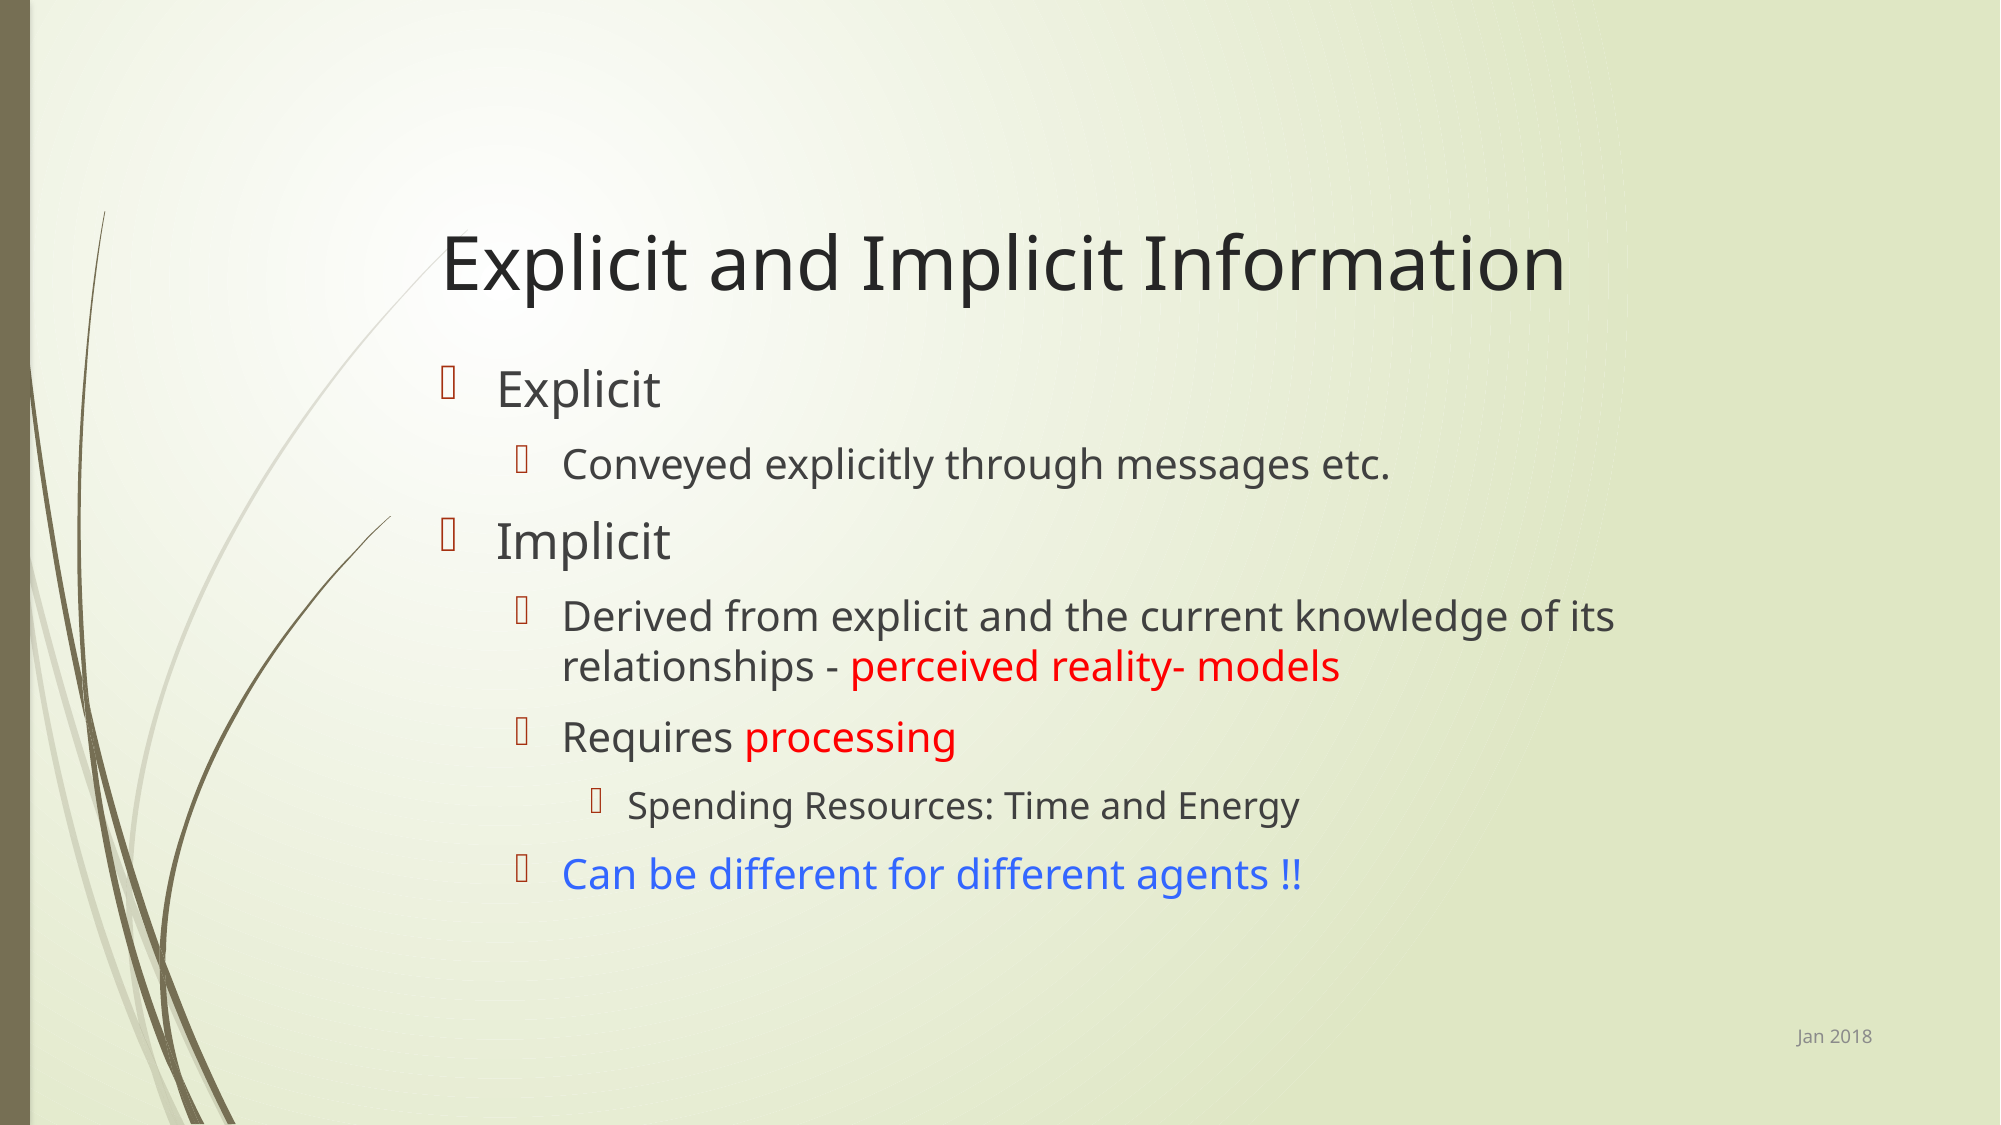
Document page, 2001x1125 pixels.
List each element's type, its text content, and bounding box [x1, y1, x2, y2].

list Explicit Conveyed explicitly through messages etc. Implicit Derived from explicit and the current knowledge of its relationships - perceived reality- models Requires processing Spending Resources: Time and Energy Can be different for different agents !! [424, 350, 1888, 988]
title Explicit and Implicit Information [425, 102, 1888, 313]
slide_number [1699, 1005, 1888, 1067]
